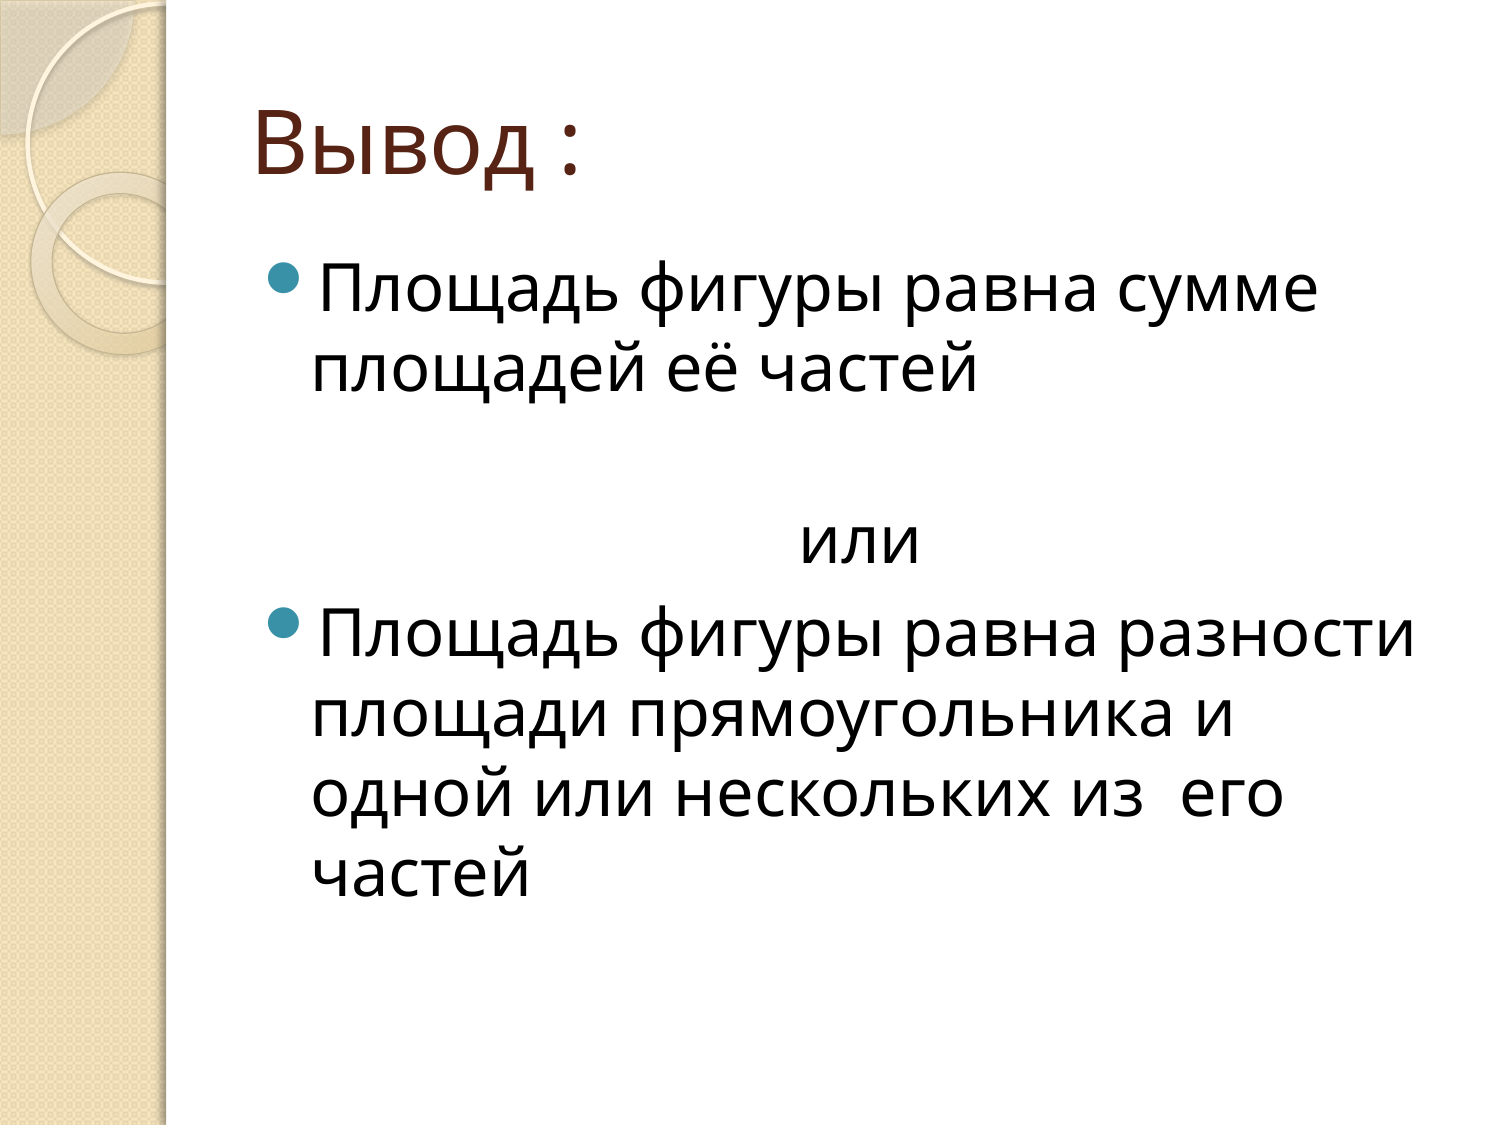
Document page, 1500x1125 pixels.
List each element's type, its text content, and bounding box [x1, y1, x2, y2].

title Вывод : [235, 45, 1466, 233]
list Площадь фигуры равна сумме площадей её частей или Площадь фигуры равна разности площади прямоугольника и одной или нескольких из его частей [235, 237, 1466, 1025]
